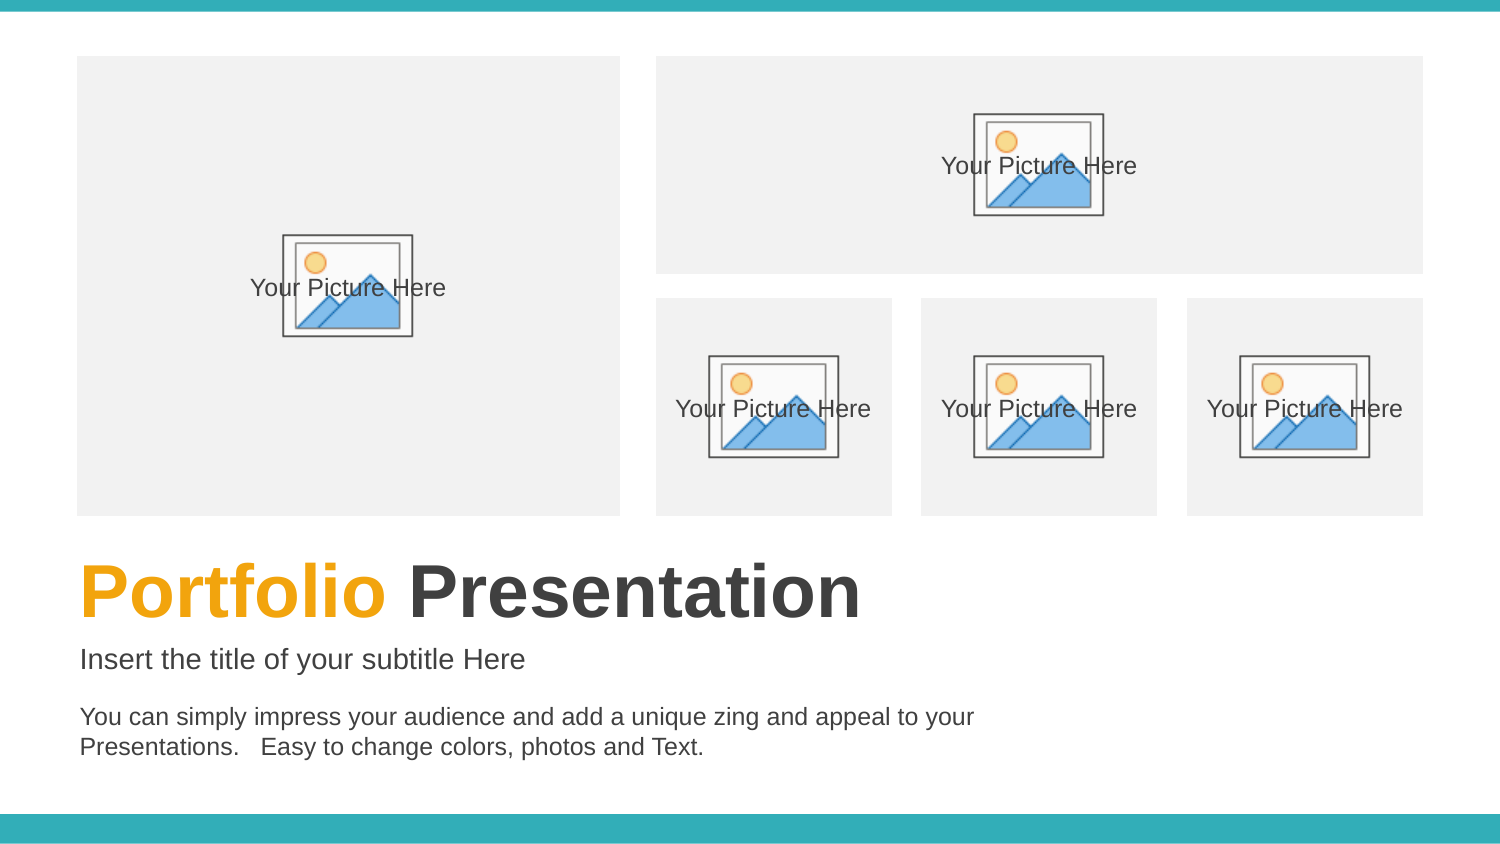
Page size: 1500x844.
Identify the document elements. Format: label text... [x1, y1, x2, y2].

list Portfolio Presentation [64, 540, 1500, 634]
list Insert the title of your subtitle Here [64, 634, 1500, 682]
picture [920, 297, 1158, 517]
picture [655, 297, 892, 517]
picture [655, 55, 1424, 275]
picture [1186, 297, 1424, 517]
picture [76, 55, 621, 517]
text_box You can simply impress your audience and add a unique zing and appeal to your Presentations. Easy to change colors, photos and Text. [64, 693, 1046, 769]
